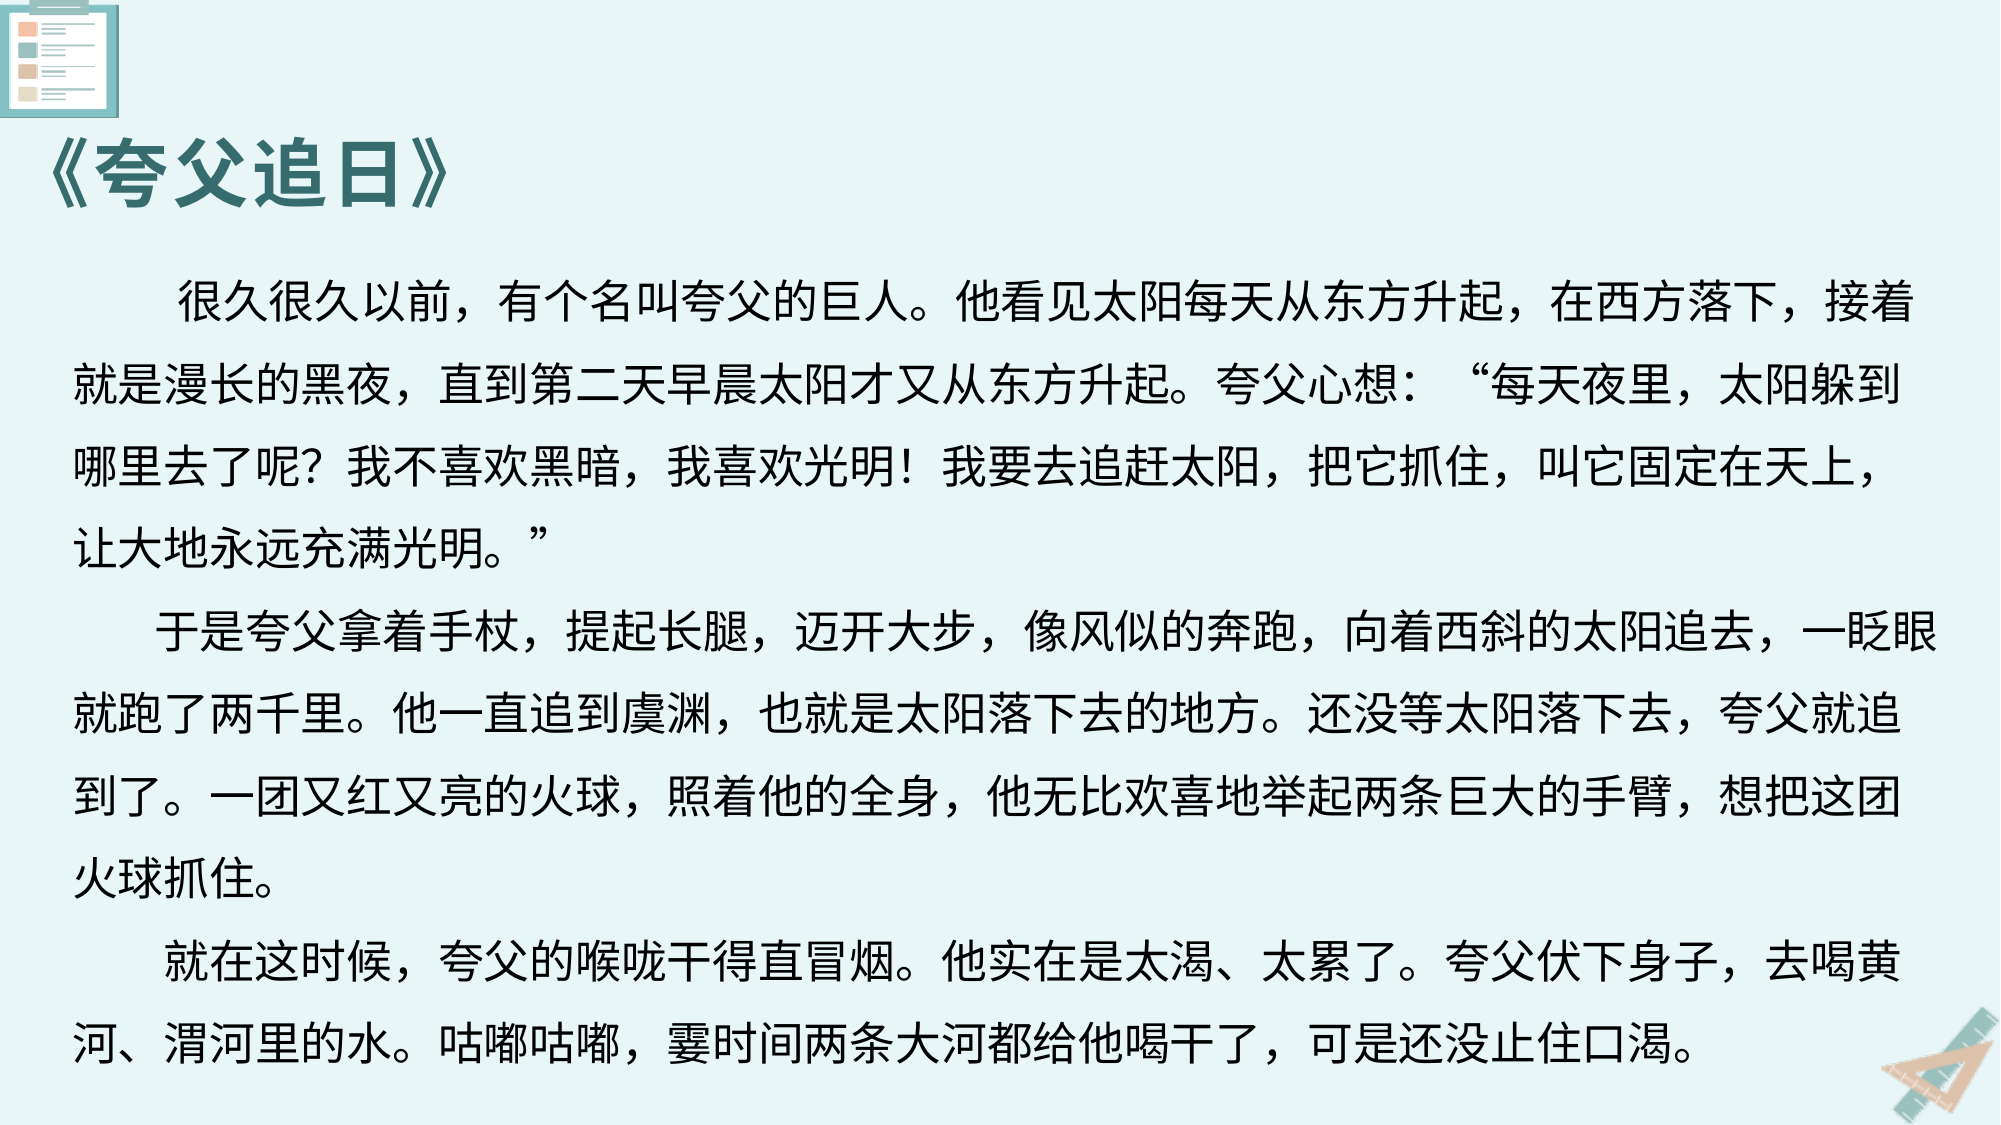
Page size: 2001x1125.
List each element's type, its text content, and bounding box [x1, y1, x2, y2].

picture [1881, 1006, 2000, 1125]
picture [0, 0, 119, 119]
title 《夸父追日》 [0, 104, 513, 250]
text_box 很久很久以前，有个名叫夸父的巨人。他看见太阳每天从东方升起，在西方落下，接着就是漫长的黑夜，直到第二天早晨太阳才又从东方升起。夸父心想：“每天夜里，太阳躲到哪里去了呢？我不喜欢黑暗，我喜欢光明！我要去追赶太阳，把它抓住，叫它固定在天上，让大地永远充满光明。” 于是夸父拿着手杖，提起长腿，迈开大步，像风似的奔跑，向着西斜的太阳追去，一眨眼就跑了两千里。他一直追到虞渊，也就是太阳落下去的地方。还没等太阳落下去，夸父就追到了。一团又红又亮的火球，照着他的全身，他无比欢喜地举起两条巨大的手臂，想把这团火球抓住。 就在这时候，夸父的喉咙干得直冒烟。他实在是太渴、太累了。夸父伏下身子，去喝黄河、渭河里的水。咕嘟咕嘟，霎时间两条大河都给他喝干了，可是还没止住口渴。 [57, 237, 1957, 1078]
